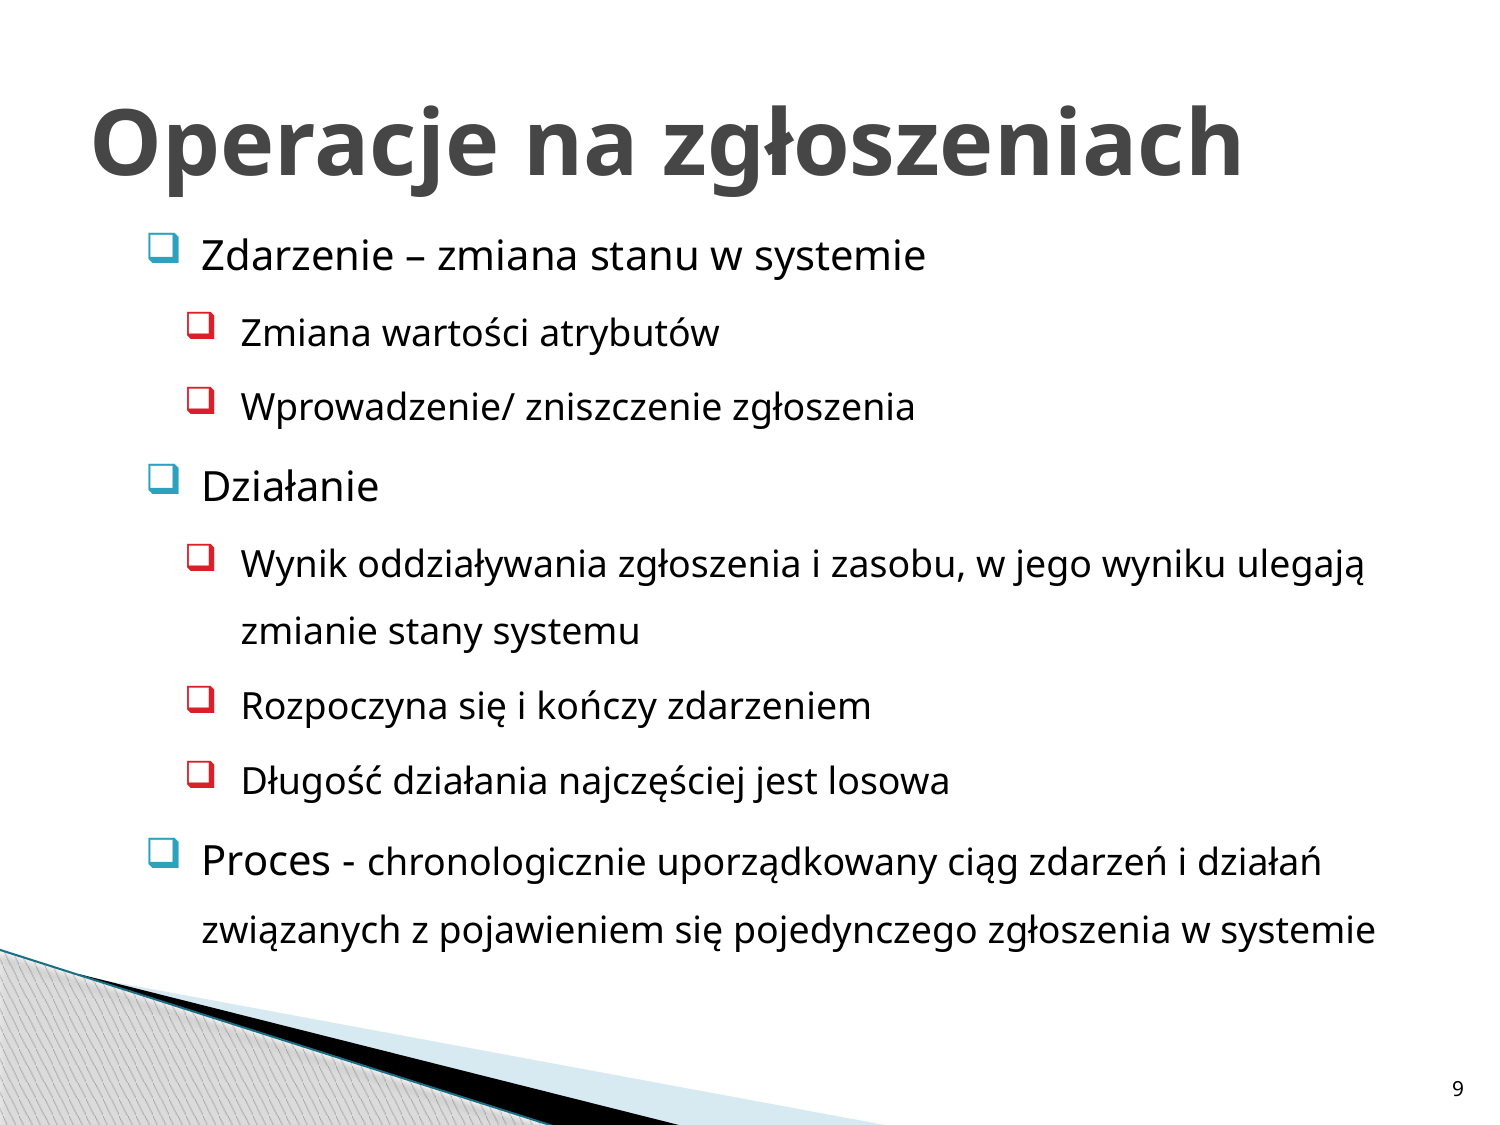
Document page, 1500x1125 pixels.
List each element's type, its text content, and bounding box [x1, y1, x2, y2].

slide_number 9 [1418, 1051, 1479, 1112]
list Zdarzenie – zmiana stanu w systemie Zmiana wartości atrybutów Wprowadzenie/ zniszczenie zgłoszenia Działanie Wynik oddziaływania zgłoszenia i zasobu, w jego wyniku ulegają zmianie stany systemu Rozpoczyna się i kończy zdarzeniem Długość działania najczęściej jest losowa Proces - chronologicznie uporządkowany ciąg zdarzeń i działań związanych z pojawieniem się pojedynczego zgłoszenia w systemie [88, 196, 1439, 939]
title Operacje na zgłoszeniach [75, 45, 1425, 233]
